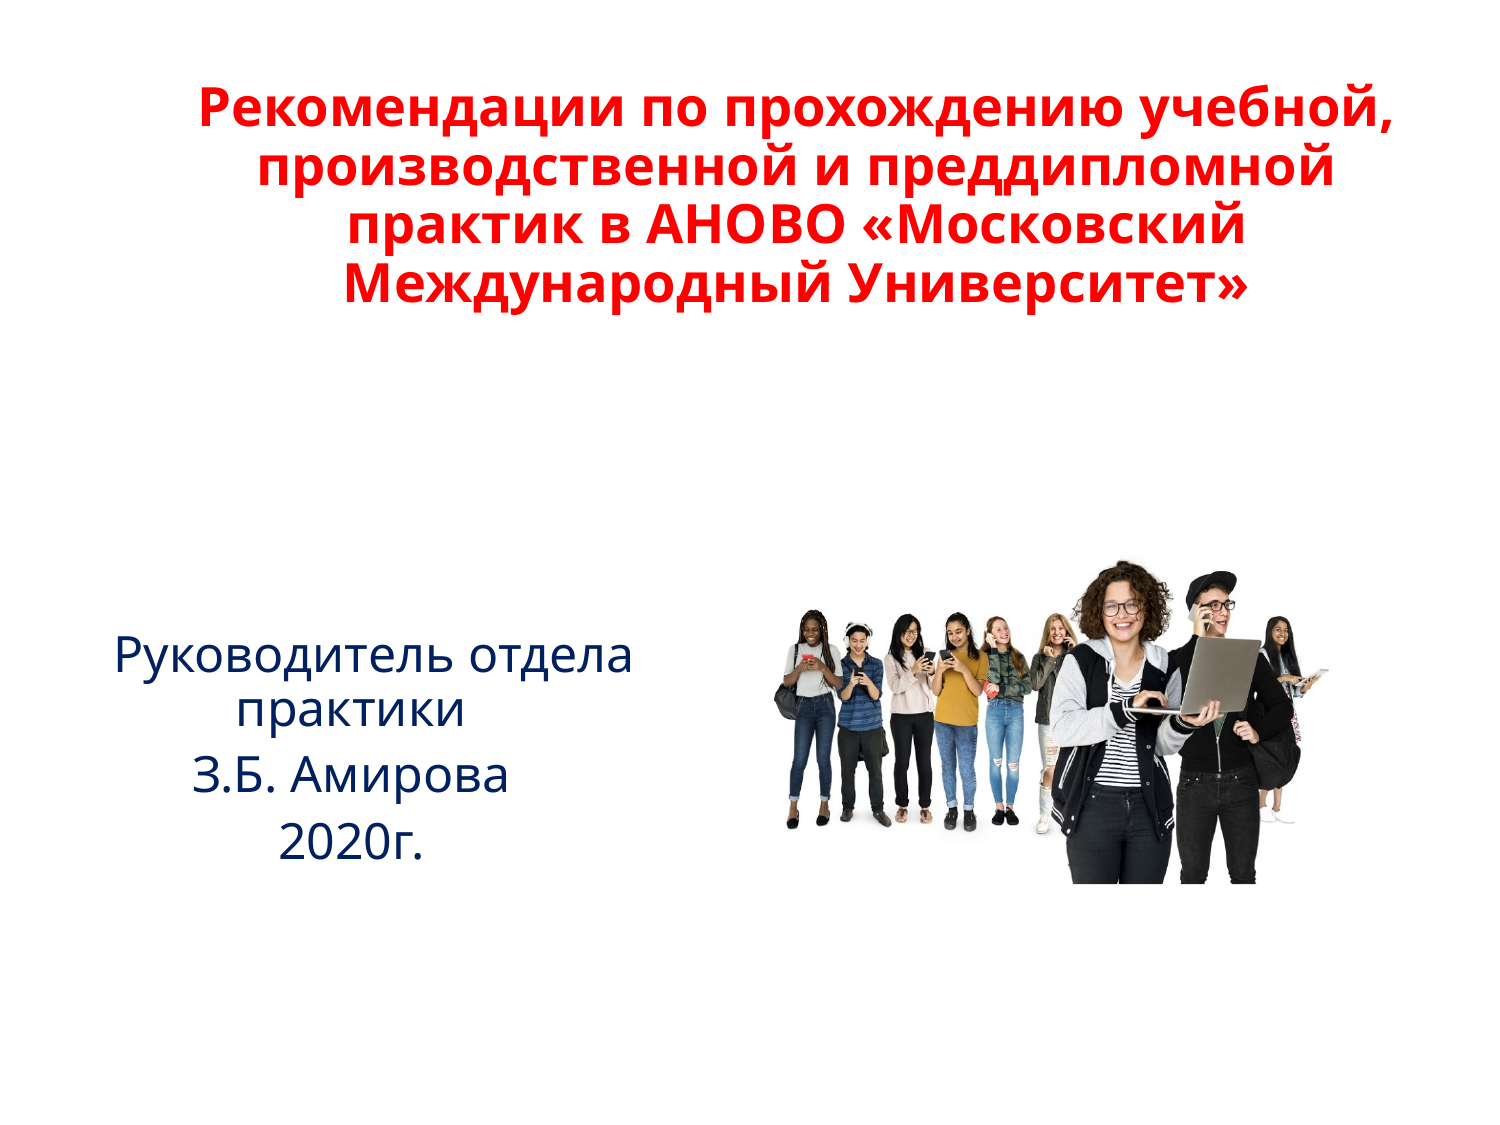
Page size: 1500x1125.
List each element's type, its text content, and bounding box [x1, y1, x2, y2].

title Рекомендации по прохождению учебной, производственной и преддипломной практик в АНОВО «Московский Международный Университет» [159, 54, 1435, 340]
picture [758, 550, 1354, 889]
subtitle Руководитель отдела практики З.Б. Амирова 2020г. [0, 621, 703, 917]
